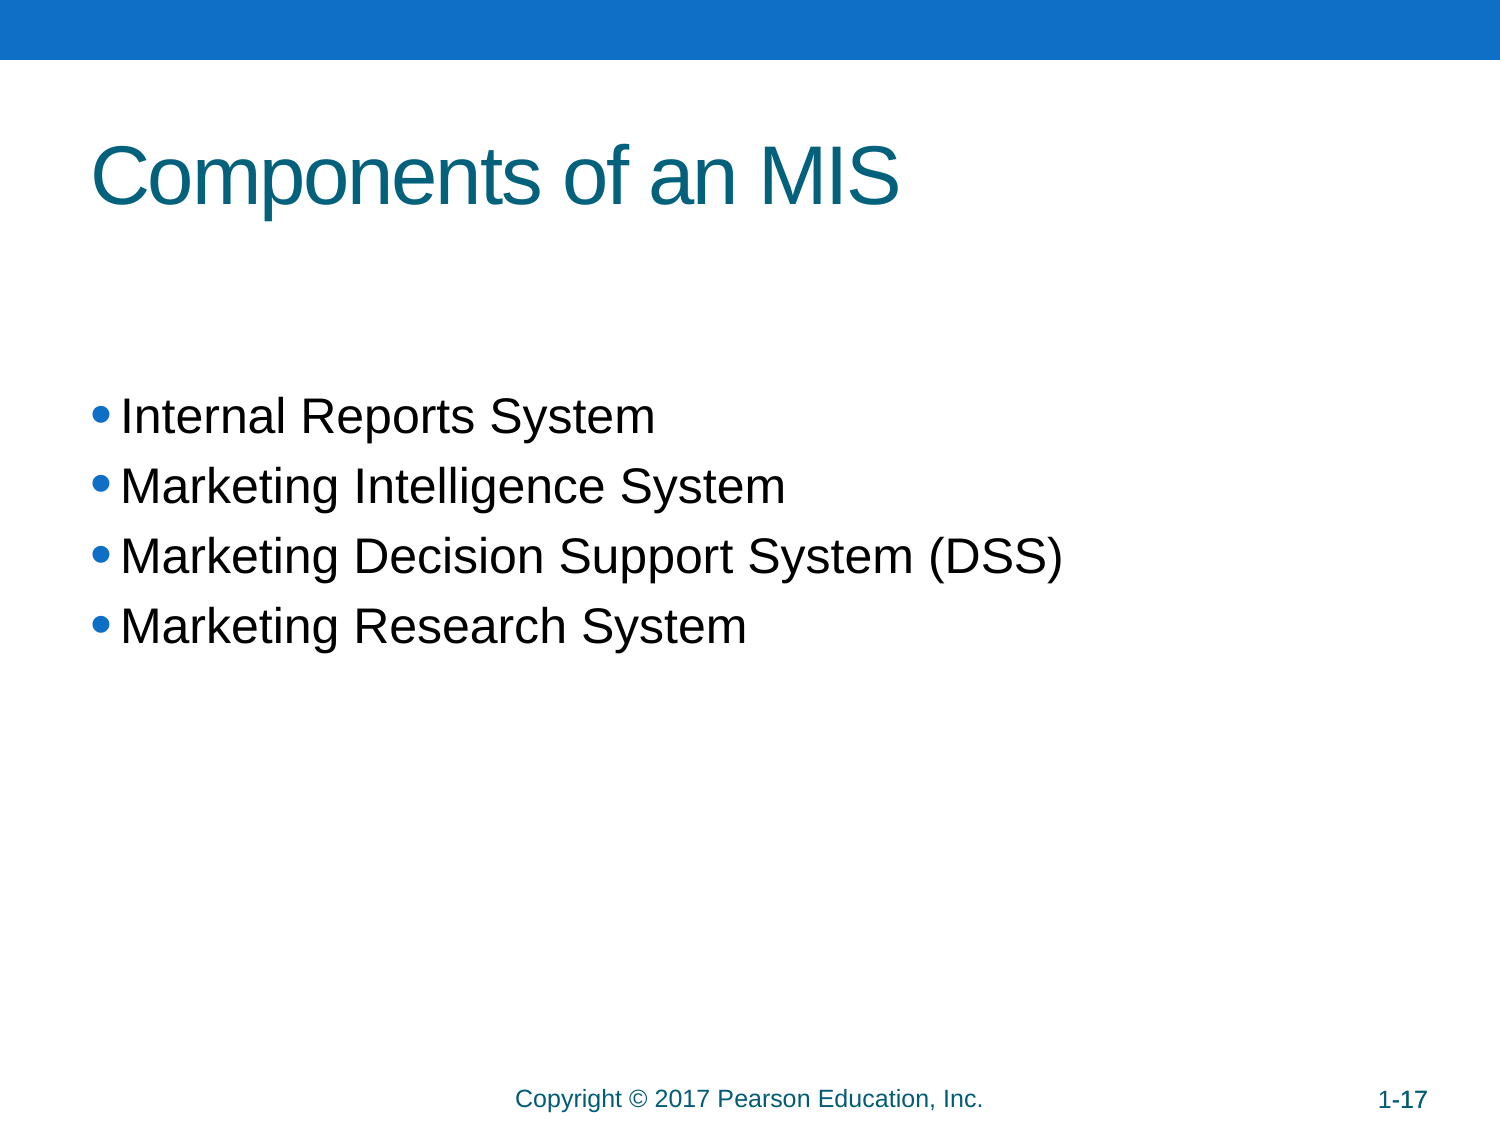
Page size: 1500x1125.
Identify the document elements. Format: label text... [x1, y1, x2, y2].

list Internal Reports System Marketing Intelligence System Marketing Decision Support System (DSS) Marketing Research System [75, 376, 1425, 1125]
title Components of an MIS [75, 90, 1425, 253]
